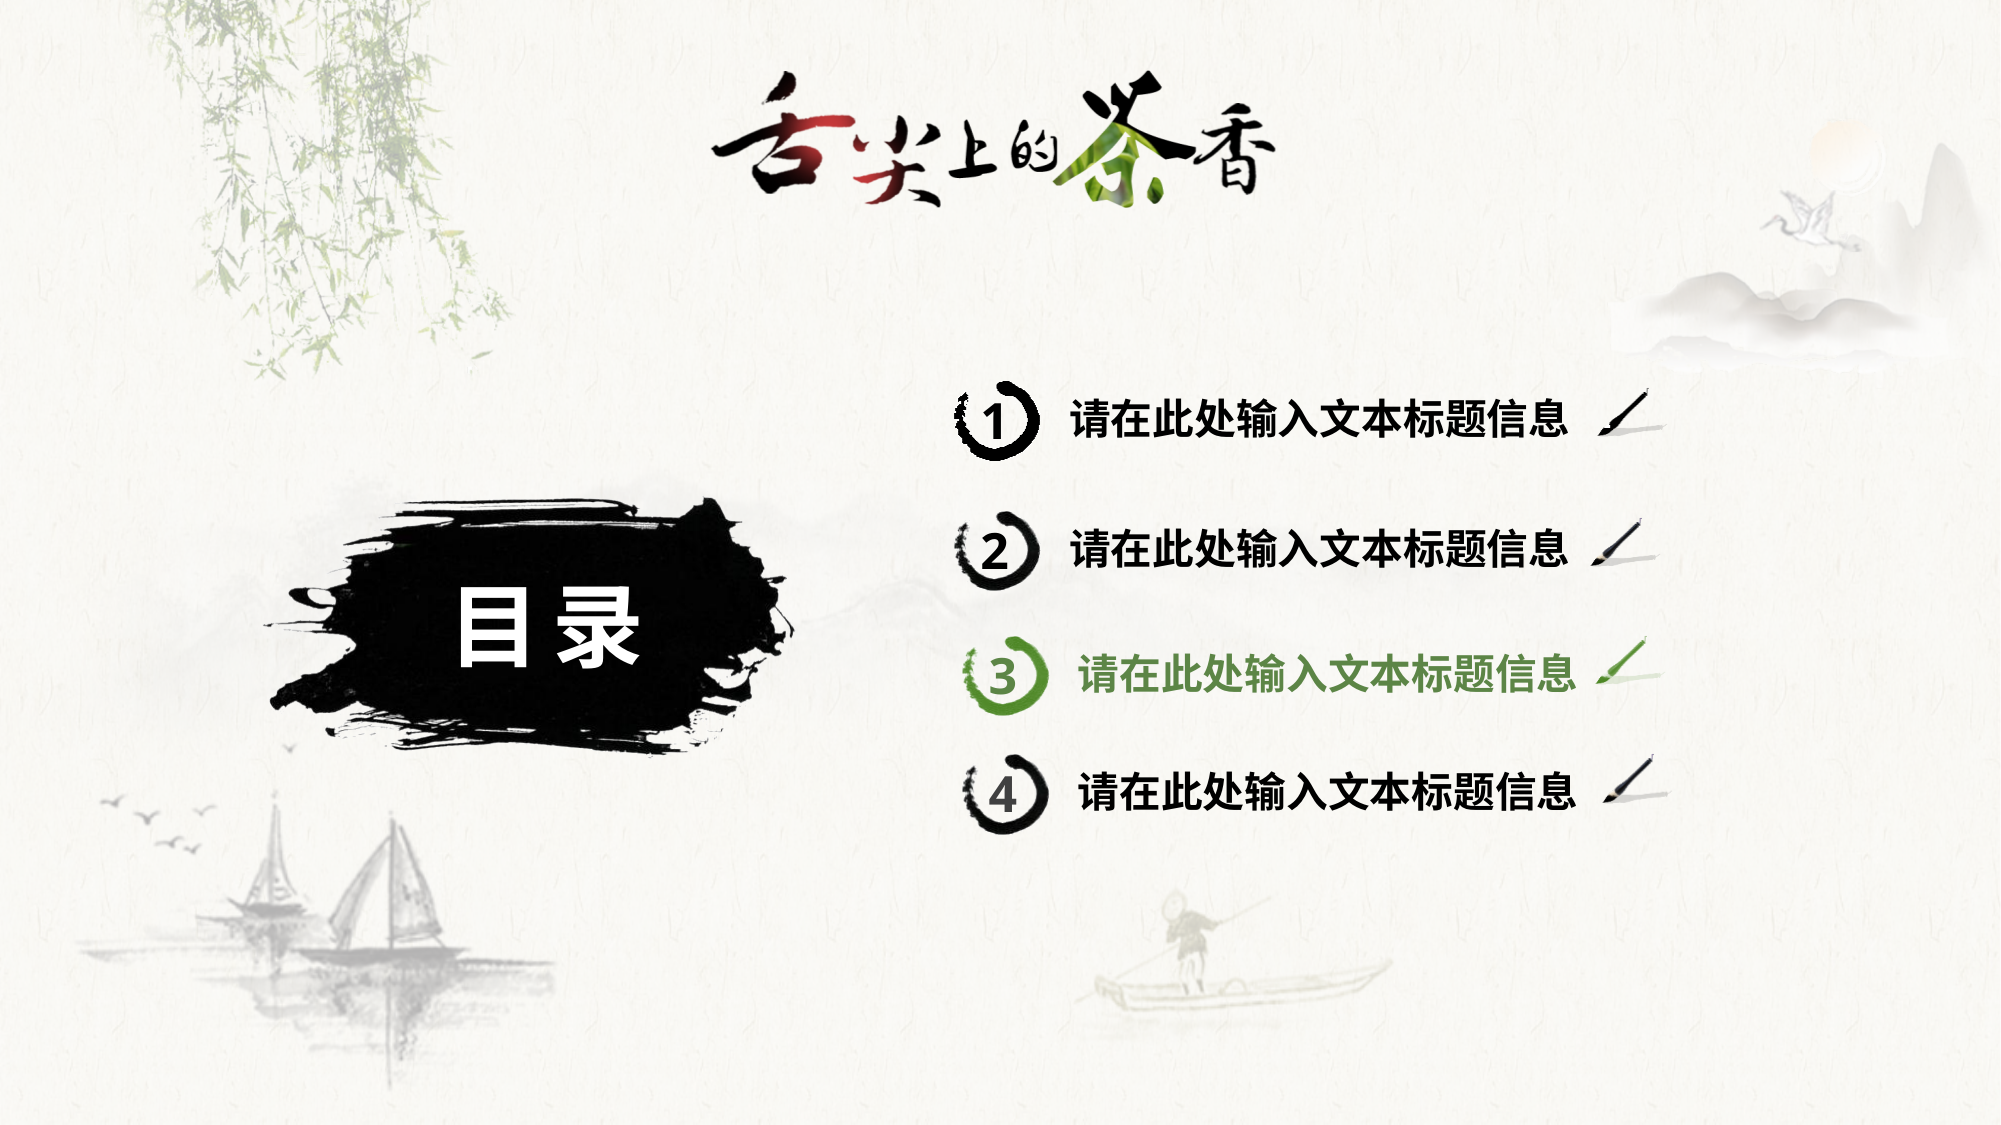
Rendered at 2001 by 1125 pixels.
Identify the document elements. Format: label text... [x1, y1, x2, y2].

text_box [949, 373, 1045, 462]
picture [1600, 751, 1679, 807]
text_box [957, 746, 1054, 835]
text_box 请在此处输入文本标题信息 [1054, 515, 1586, 581]
picture [1588, 515, 1667, 570]
text_box 请在此处输入文本标题信息 [1062, 640, 1594, 706]
picture [1593, 633, 1672, 688]
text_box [957, 628, 1054, 717]
text_box 请在此处输入文本标题信息 [1062, 758, 1594, 824]
picture [236, 467, 822, 766]
text_box 请在此处输入文本标题信息 [1054, 385, 1586, 451]
picture [697, 11, 1303, 223]
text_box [949, 503, 1045, 592]
picture [1595, 385, 1674, 440]
